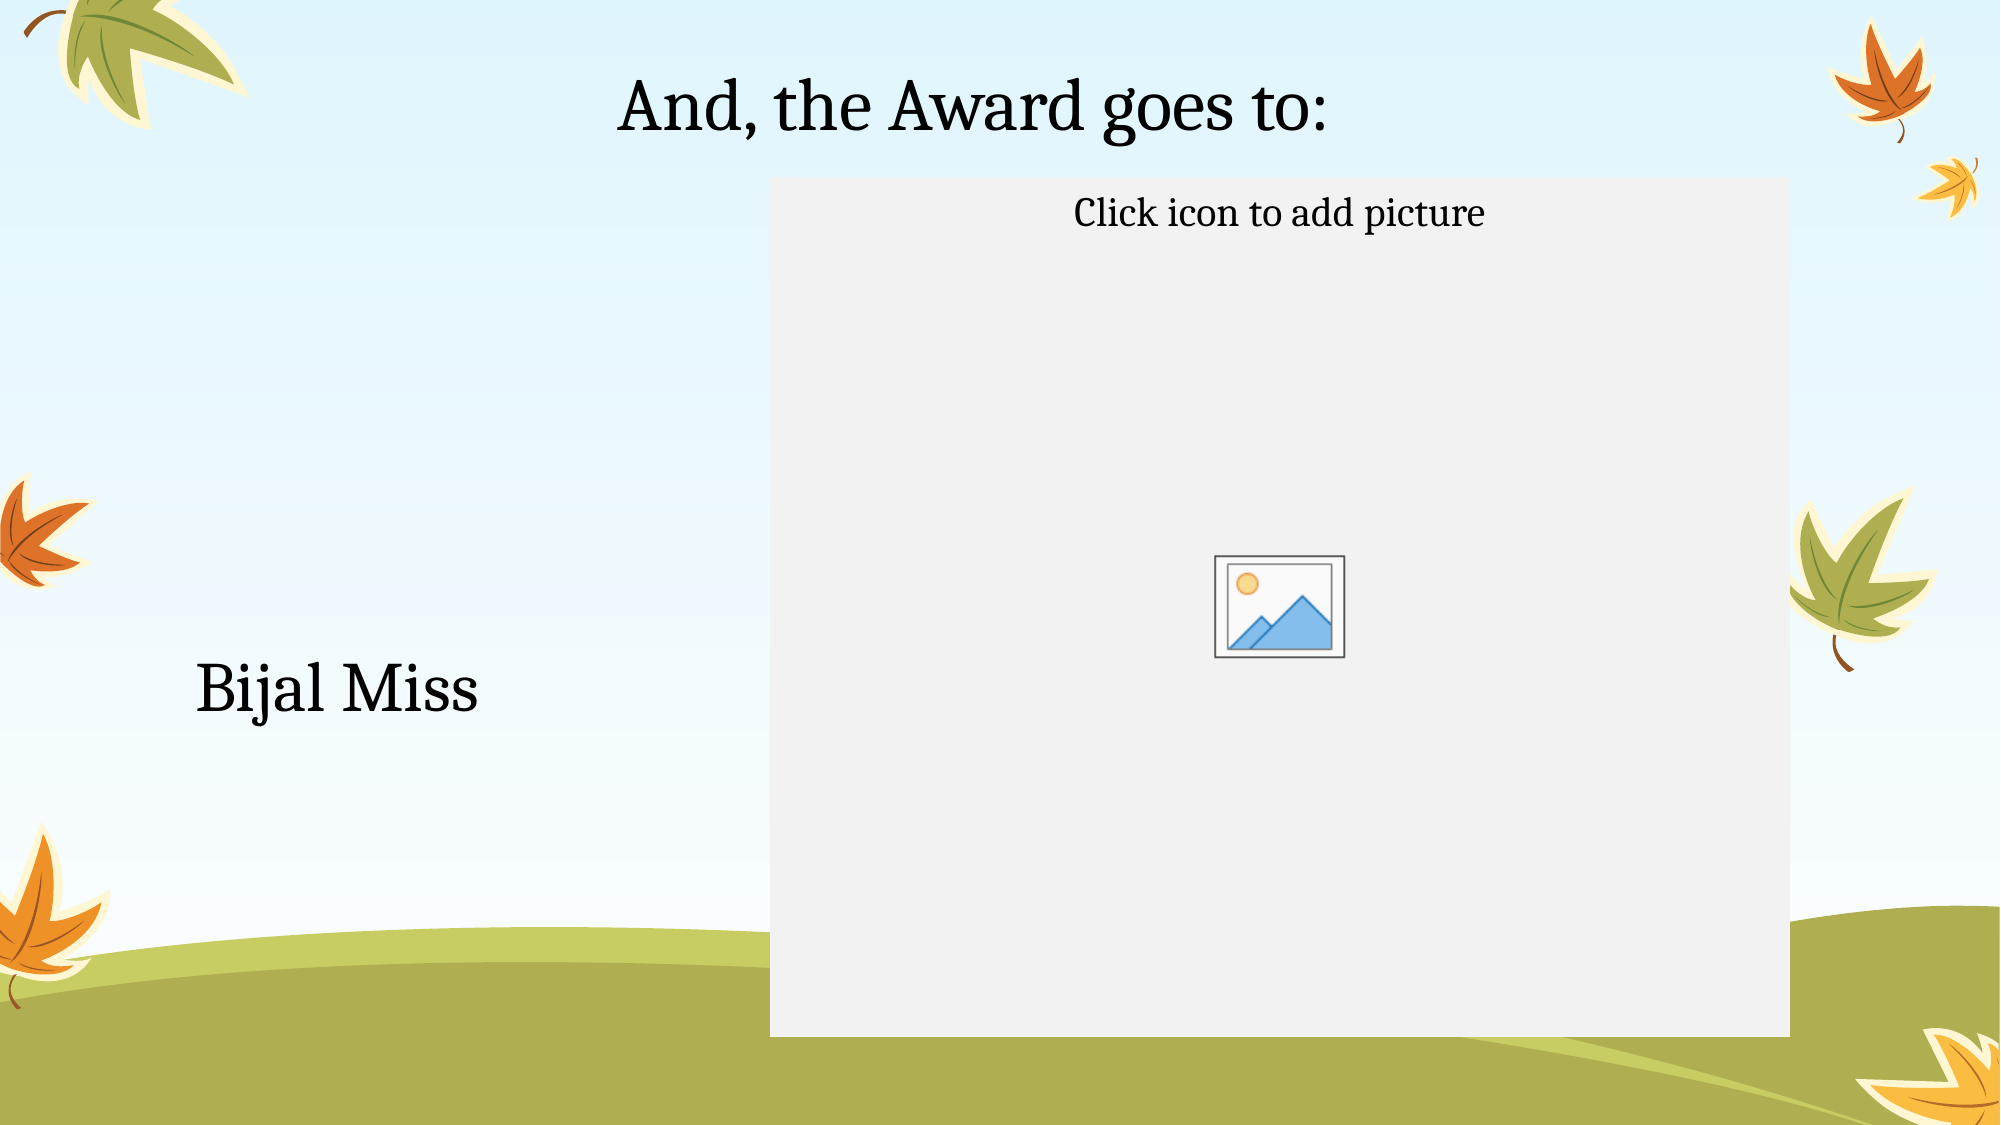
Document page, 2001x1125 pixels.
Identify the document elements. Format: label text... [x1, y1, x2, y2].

picture [769, 176, 1791, 1038]
title Bijal Miss [180, 359, 690, 735]
